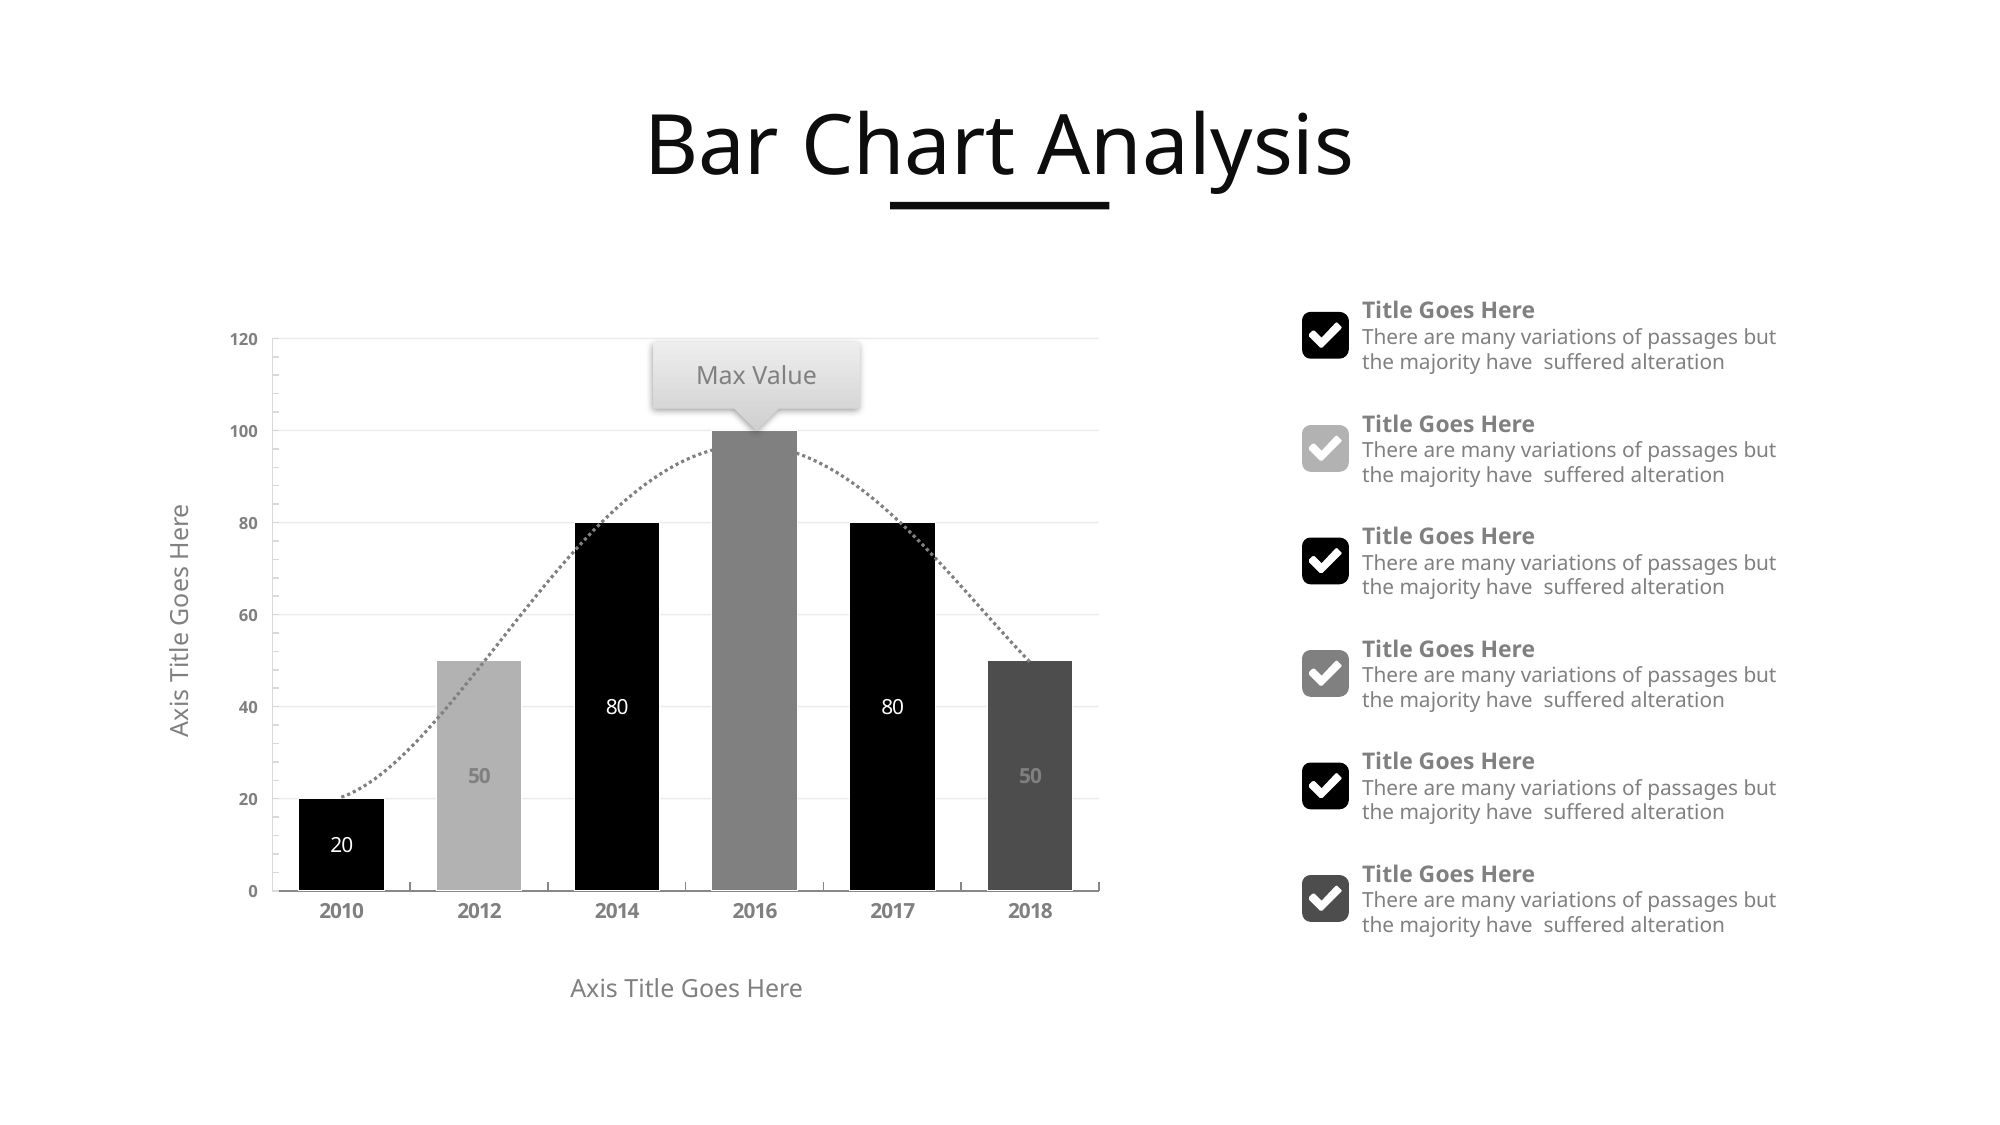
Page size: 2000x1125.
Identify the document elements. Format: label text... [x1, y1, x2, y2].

text_box Title Goes Here There are many variations of passages but the majority have suffered alteration [1362, 634, 1813, 712]
text_box Title Goes Here There are many variations of passages but the majority have suffered alteration [1362, 409, 1813, 487]
text_box Title Goes Here There are many variations of passages but the majority have suffered alteration [1362, 859, 1813, 937]
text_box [152, 274, 1100, 1013]
text_box [888, 200, 1111, 211]
text_box [1302, 650, 1349, 697]
text_box Bar Chart Analysis [0, 96, 2000, 187]
text_box [1302, 425, 1349, 472]
text_box Title Goes Here There are many variations of passages but the majority have suffered alteration [1362, 521, 1813, 600]
text_box Title Goes Here There are many variations of passages but the majority have suffered alteration [1362, 746, 1813, 825]
text_box Title Goes Here There are many variations of passages but the majority have suffered alteration [1362, 296, 1813, 374]
text_box [1302, 537, 1349, 585]
text_box [1302, 762, 1349, 810]
text_box [1302, 311, 1349, 359]
text_box [1302, 875, 1349, 922]
